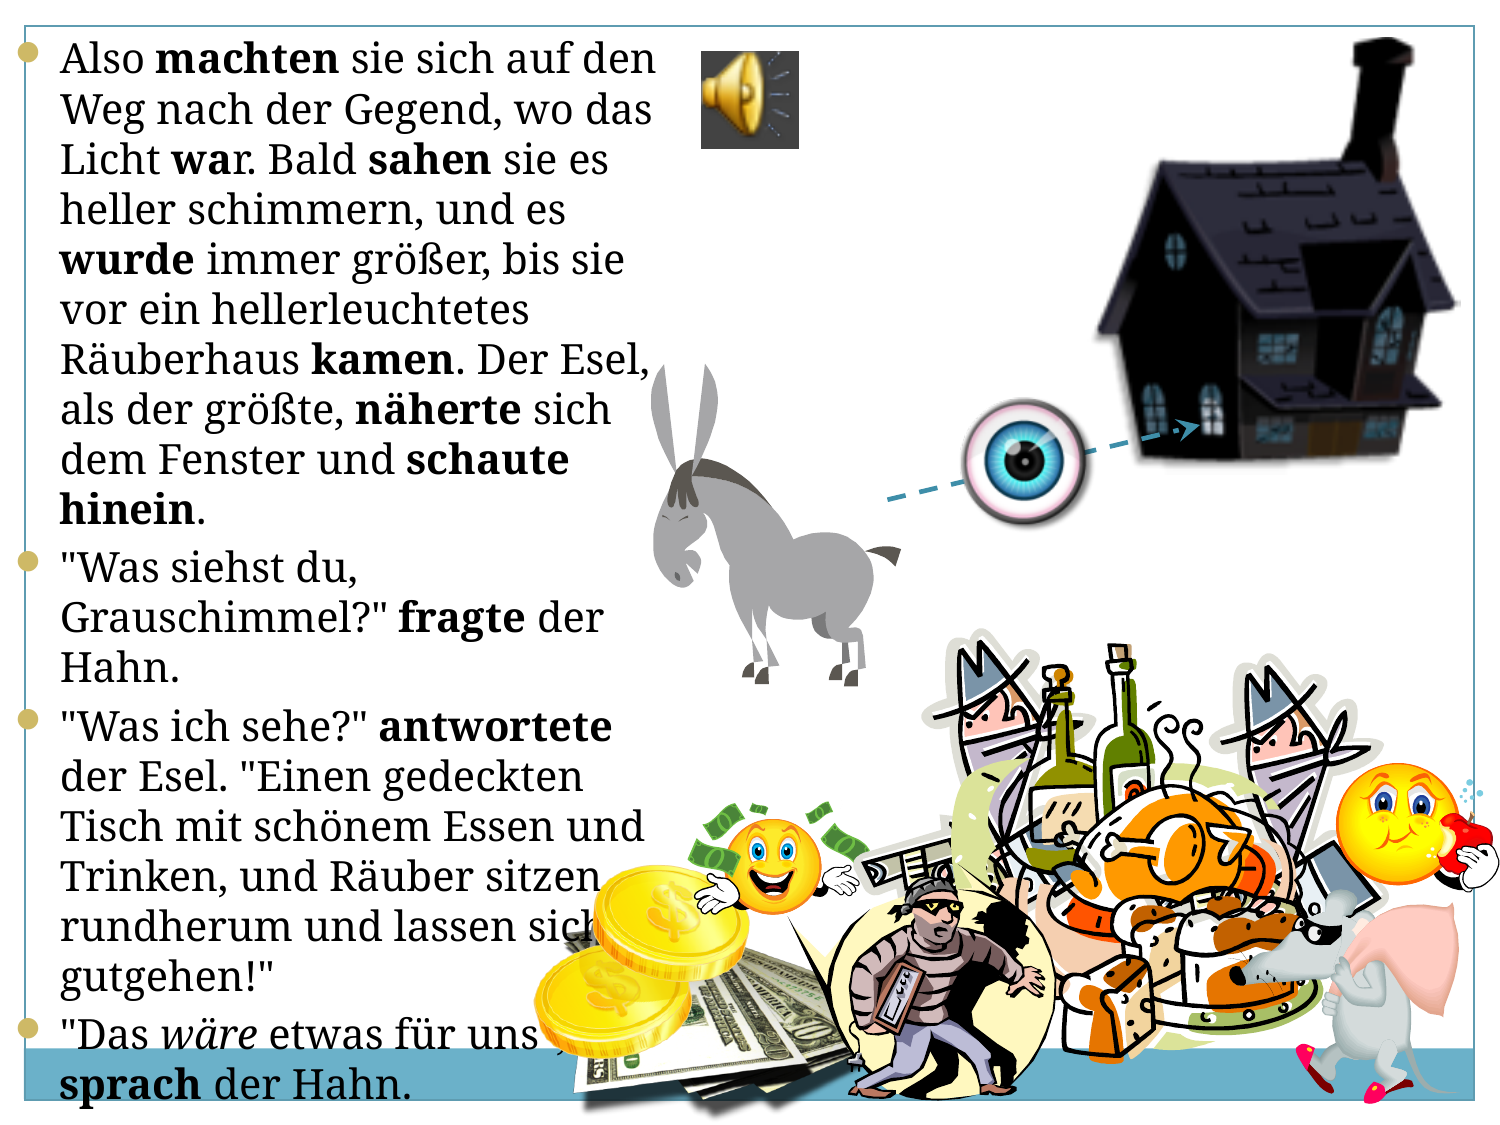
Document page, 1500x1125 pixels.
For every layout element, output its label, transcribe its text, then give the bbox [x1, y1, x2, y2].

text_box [887, 424, 942, 500]
picture [512, 362, 1500, 1125]
picture [949, 37, 1462, 538]
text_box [1106, 424, 1201, 500]
picture [699, 49, 801, 151]
list Also machten sie sich auf den Weg nach der Gegend, wo das Licht war. Bald sahen sie es heller schimmern, und es wurde immer größer, bis sie vor ein hellerleuchtetes Räuberhaus kamen. Der Esel, als der größte, näherte sich dem Fenster und schaute hinein. "Was siehst du, Grauschimmel?" fragte der Hahn. "Was ich sehe?" antwortete der Esel. "Einen gedeckten Tisch mit schönem Essen und Trinken, und Räuber sitzen rundherum und lassen sich's gutgehen!" "Das wäre etwas für uns", sprach der Hahn. [0, 24, 688, 1125]
